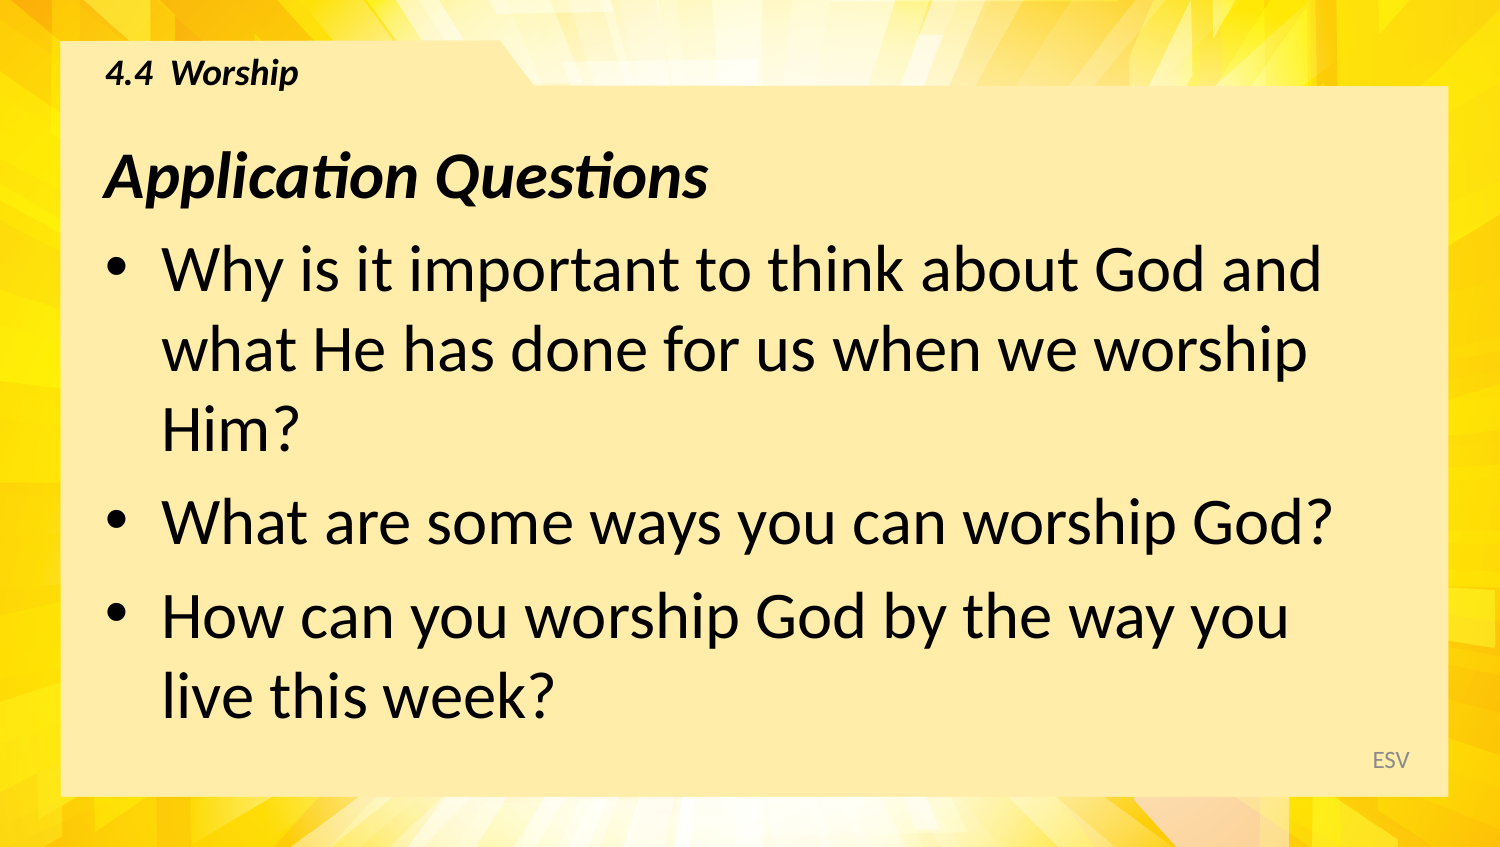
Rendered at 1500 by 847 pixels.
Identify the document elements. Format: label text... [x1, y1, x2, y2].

footer ESV [950, 736, 1425, 782]
title 4.4 Worship [89, 33, 1420, 108]
list Application Questions Why is it important to think about God and what He has done for us when we worship Him? What are some ways you can worship God? How can you worship God by the way you live this week? [89, 141, 1403, 722]
picture [0, 0, 1500, 847]
